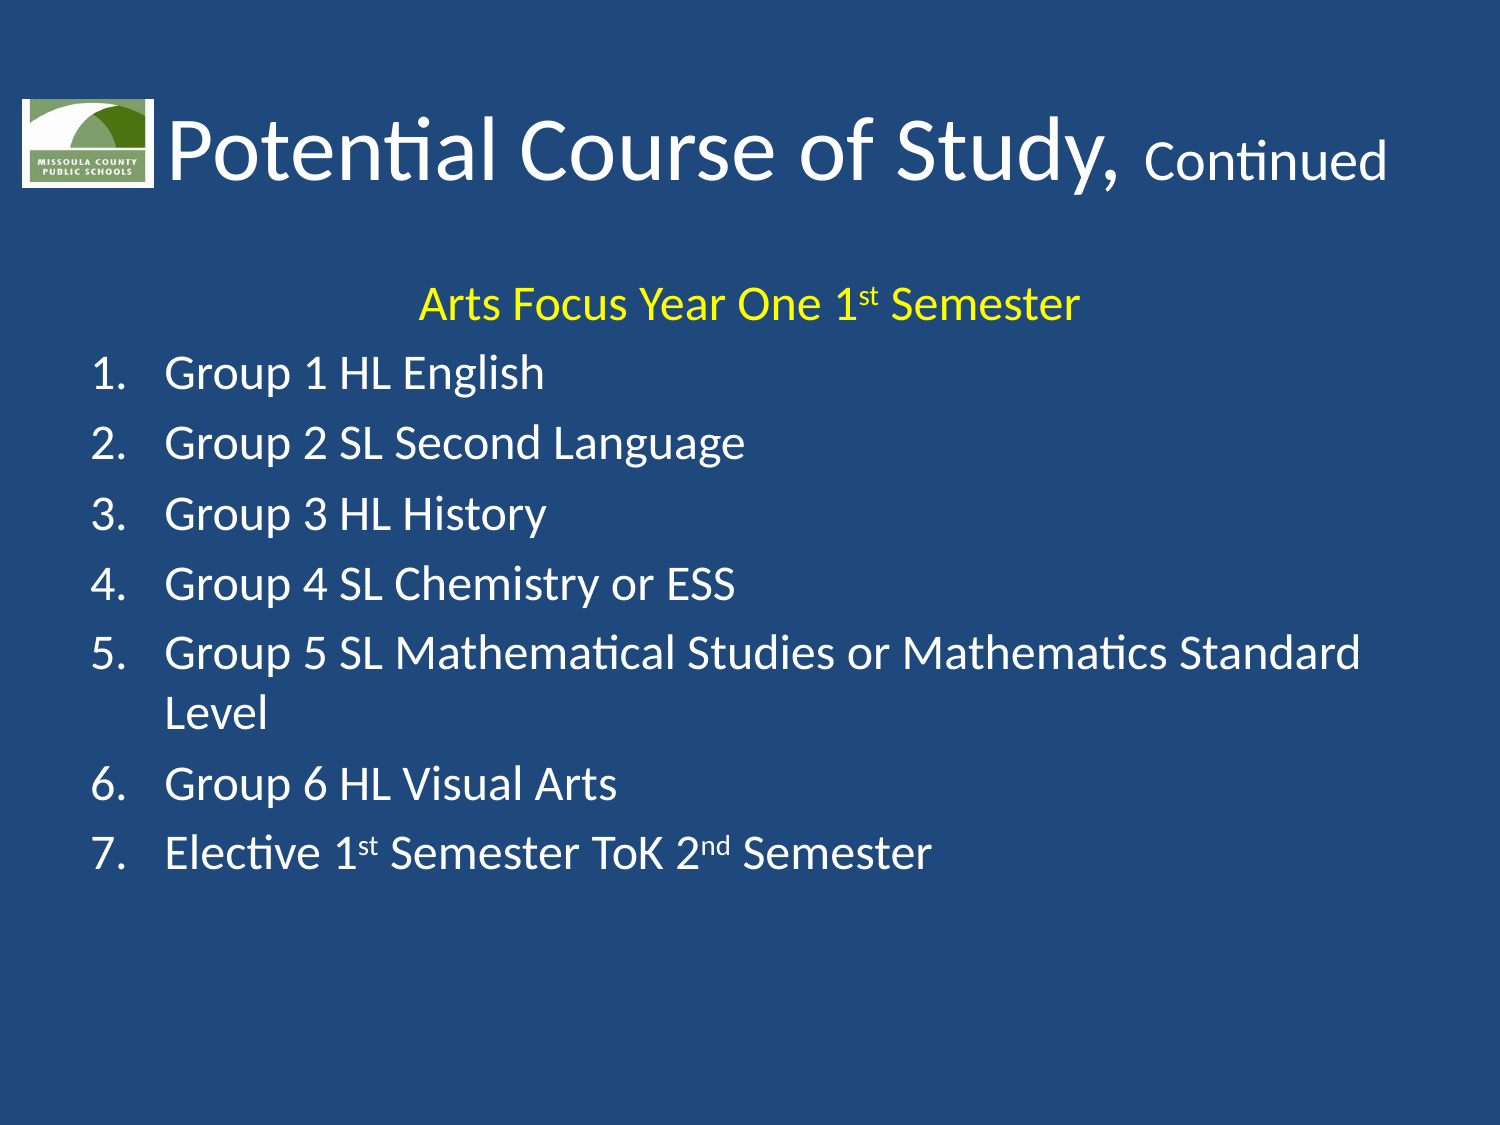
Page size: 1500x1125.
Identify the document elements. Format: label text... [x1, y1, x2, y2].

picture [22, 99, 154, 188]
list Arts Focus Year One 1st Semester Group 1 HL English Group 2 SL Second Language Group 3 HL History Group 4 SL Chemistry or ESS Group 5 SL Mathematical Studies or Mathematics Standard Level Group 6 HL Visual Arts Elective 1st Semester ToK 2nd Semester [75, 262, 1425, 888]
title Potential Course of Study, Continued [103, 50, 1454, 238]
